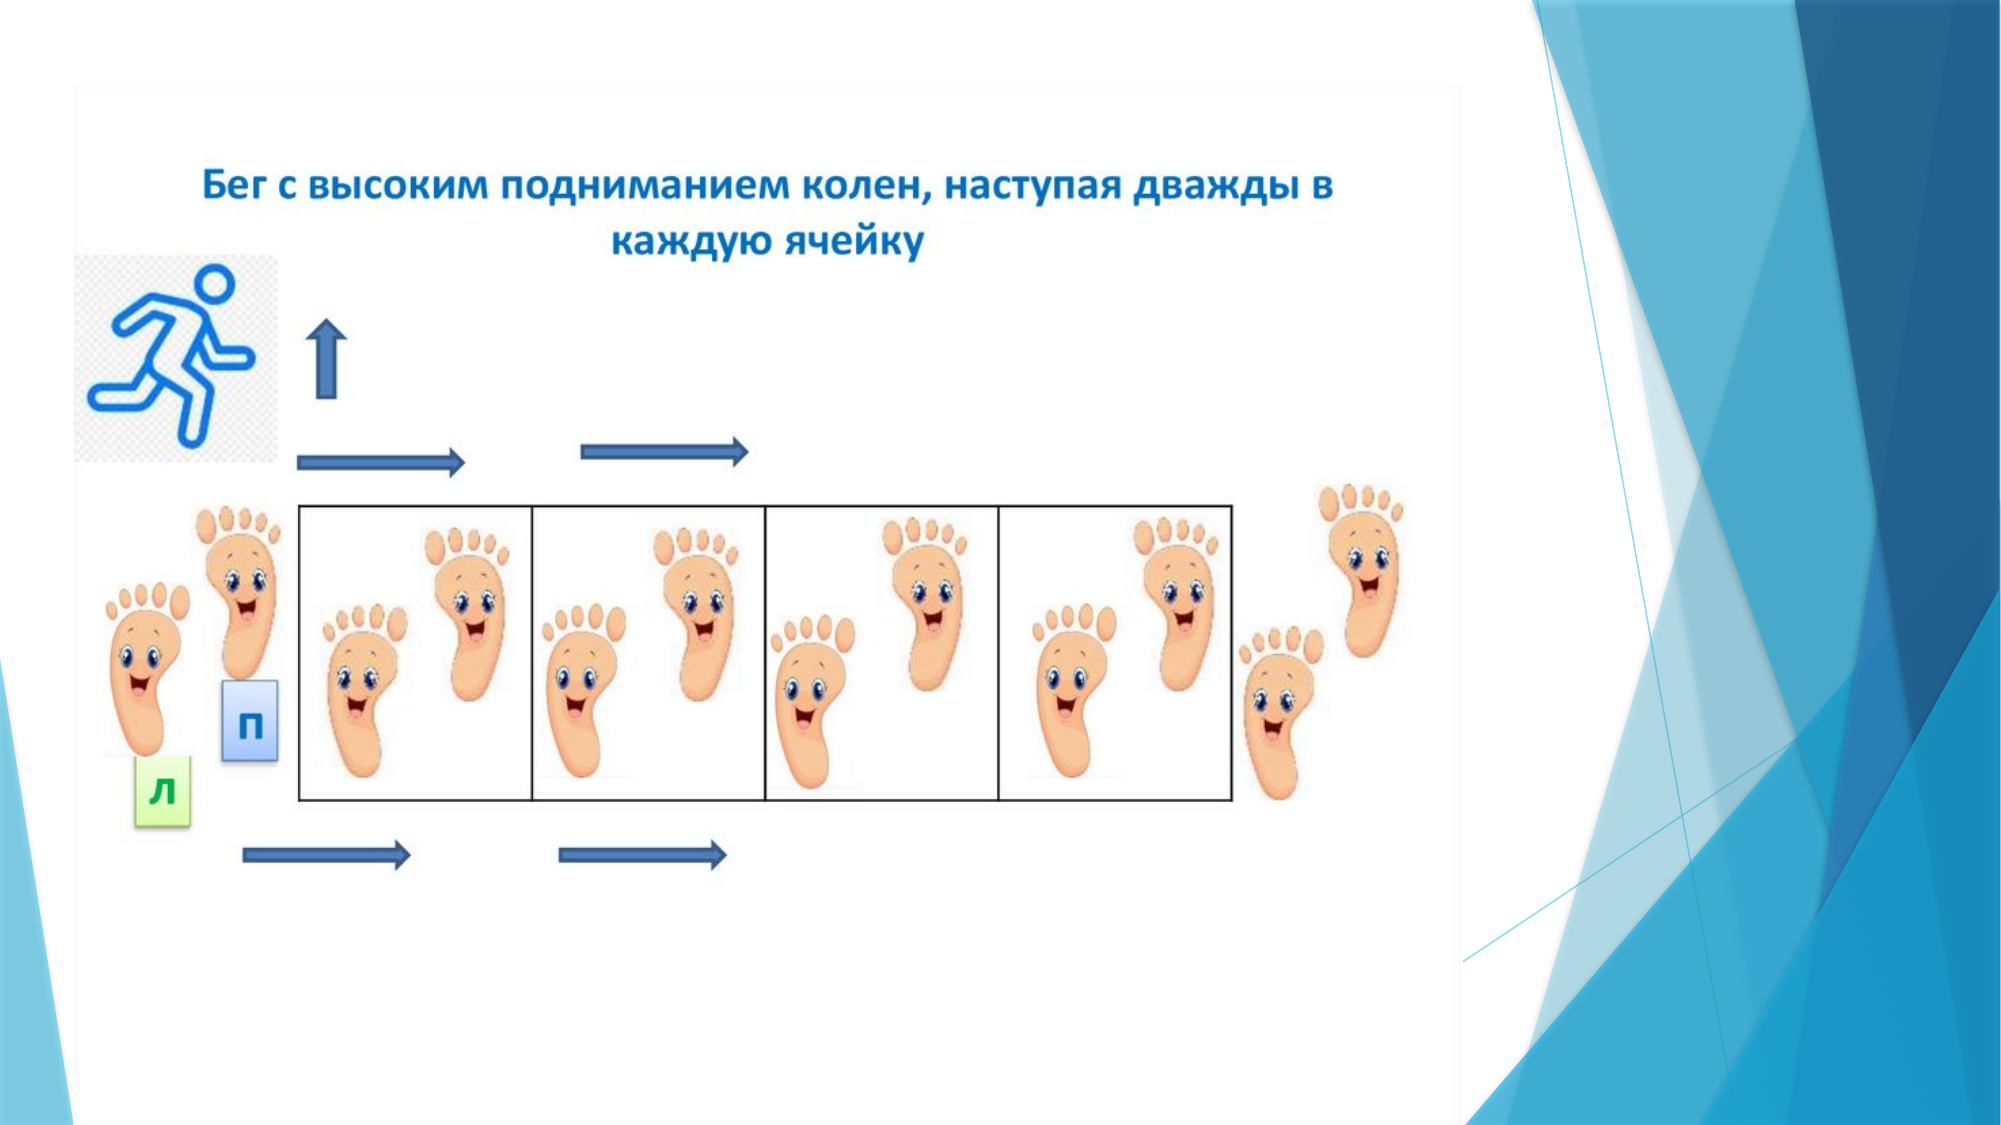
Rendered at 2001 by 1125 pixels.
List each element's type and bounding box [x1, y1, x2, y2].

picture [72, 84, 1463, 1125]
